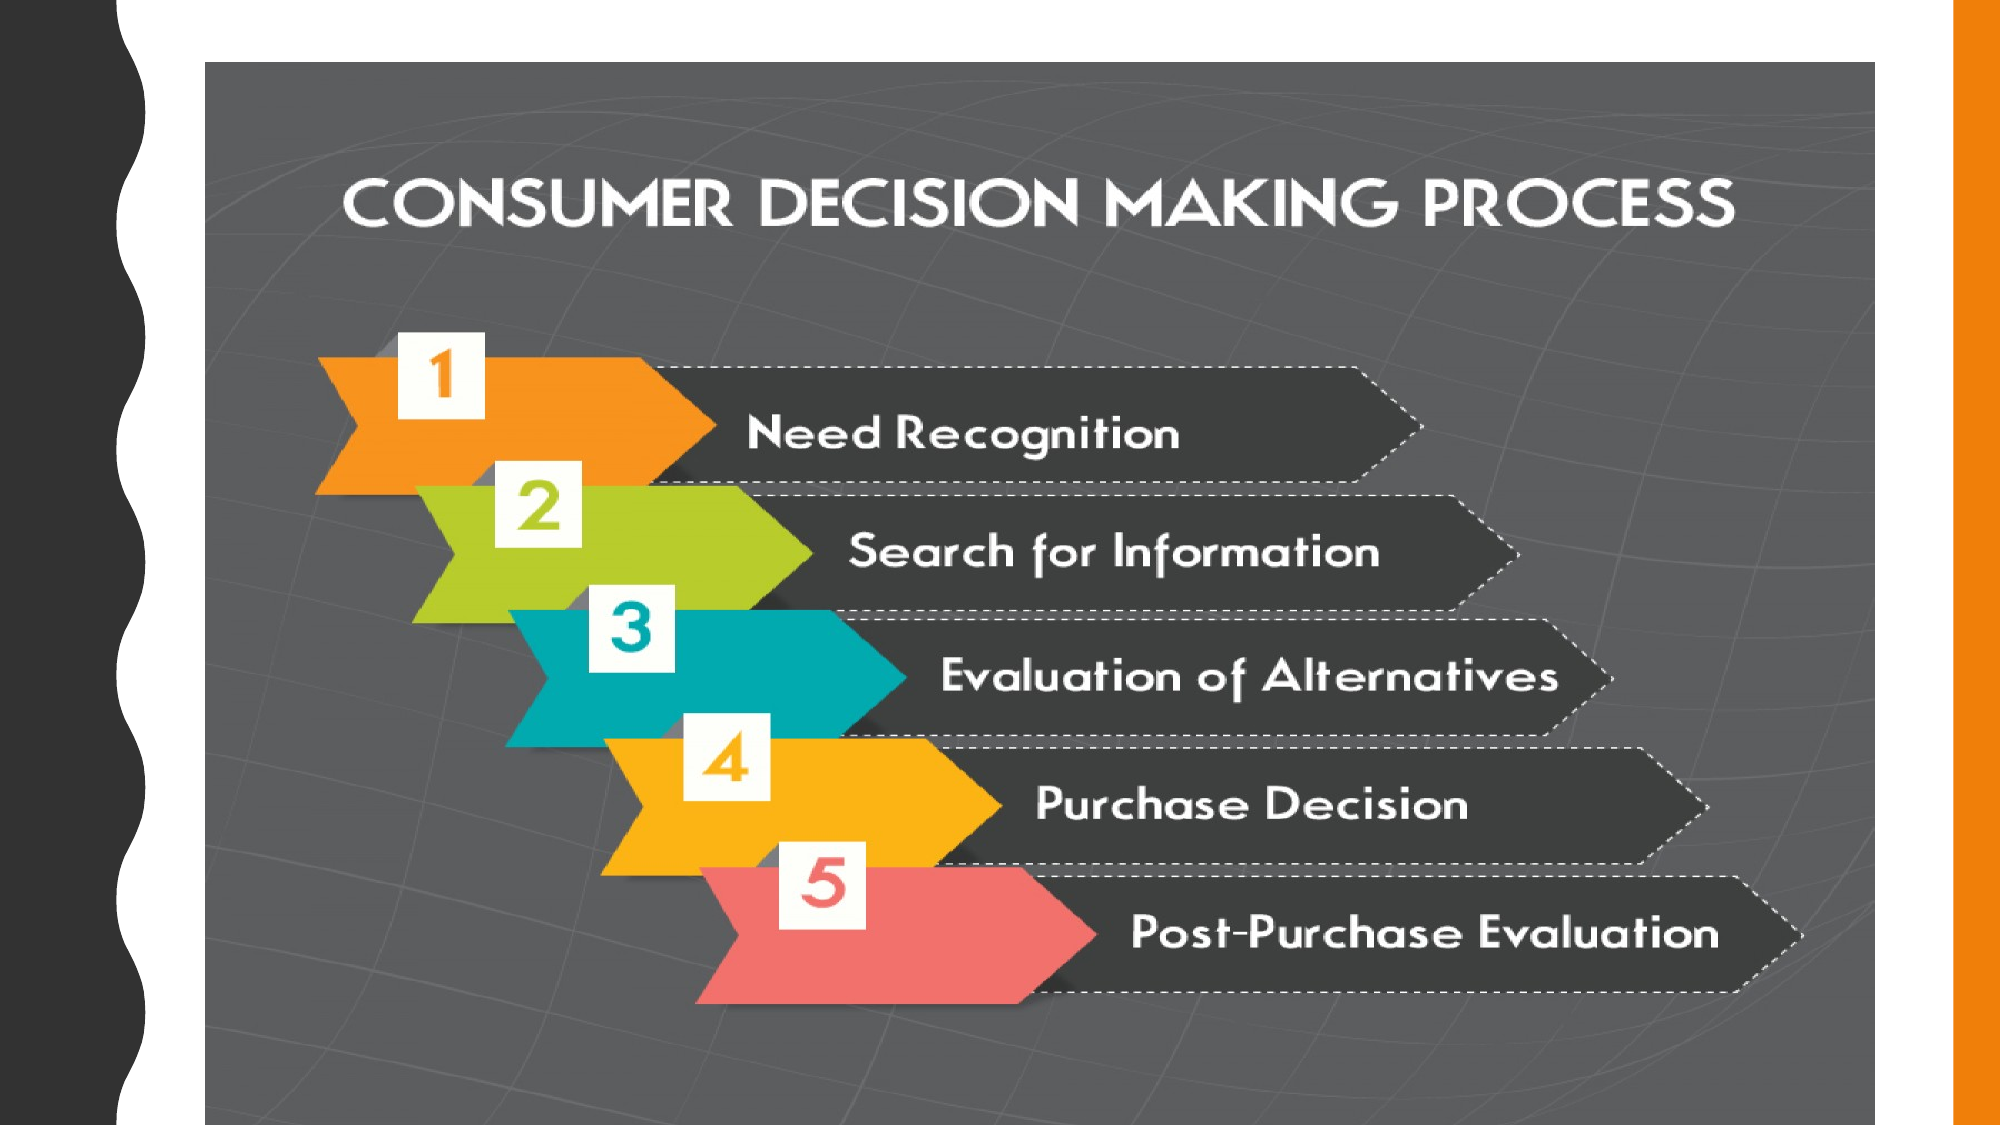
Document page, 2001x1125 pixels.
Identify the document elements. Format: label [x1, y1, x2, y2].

list [205, 62, 1875, 1125]
